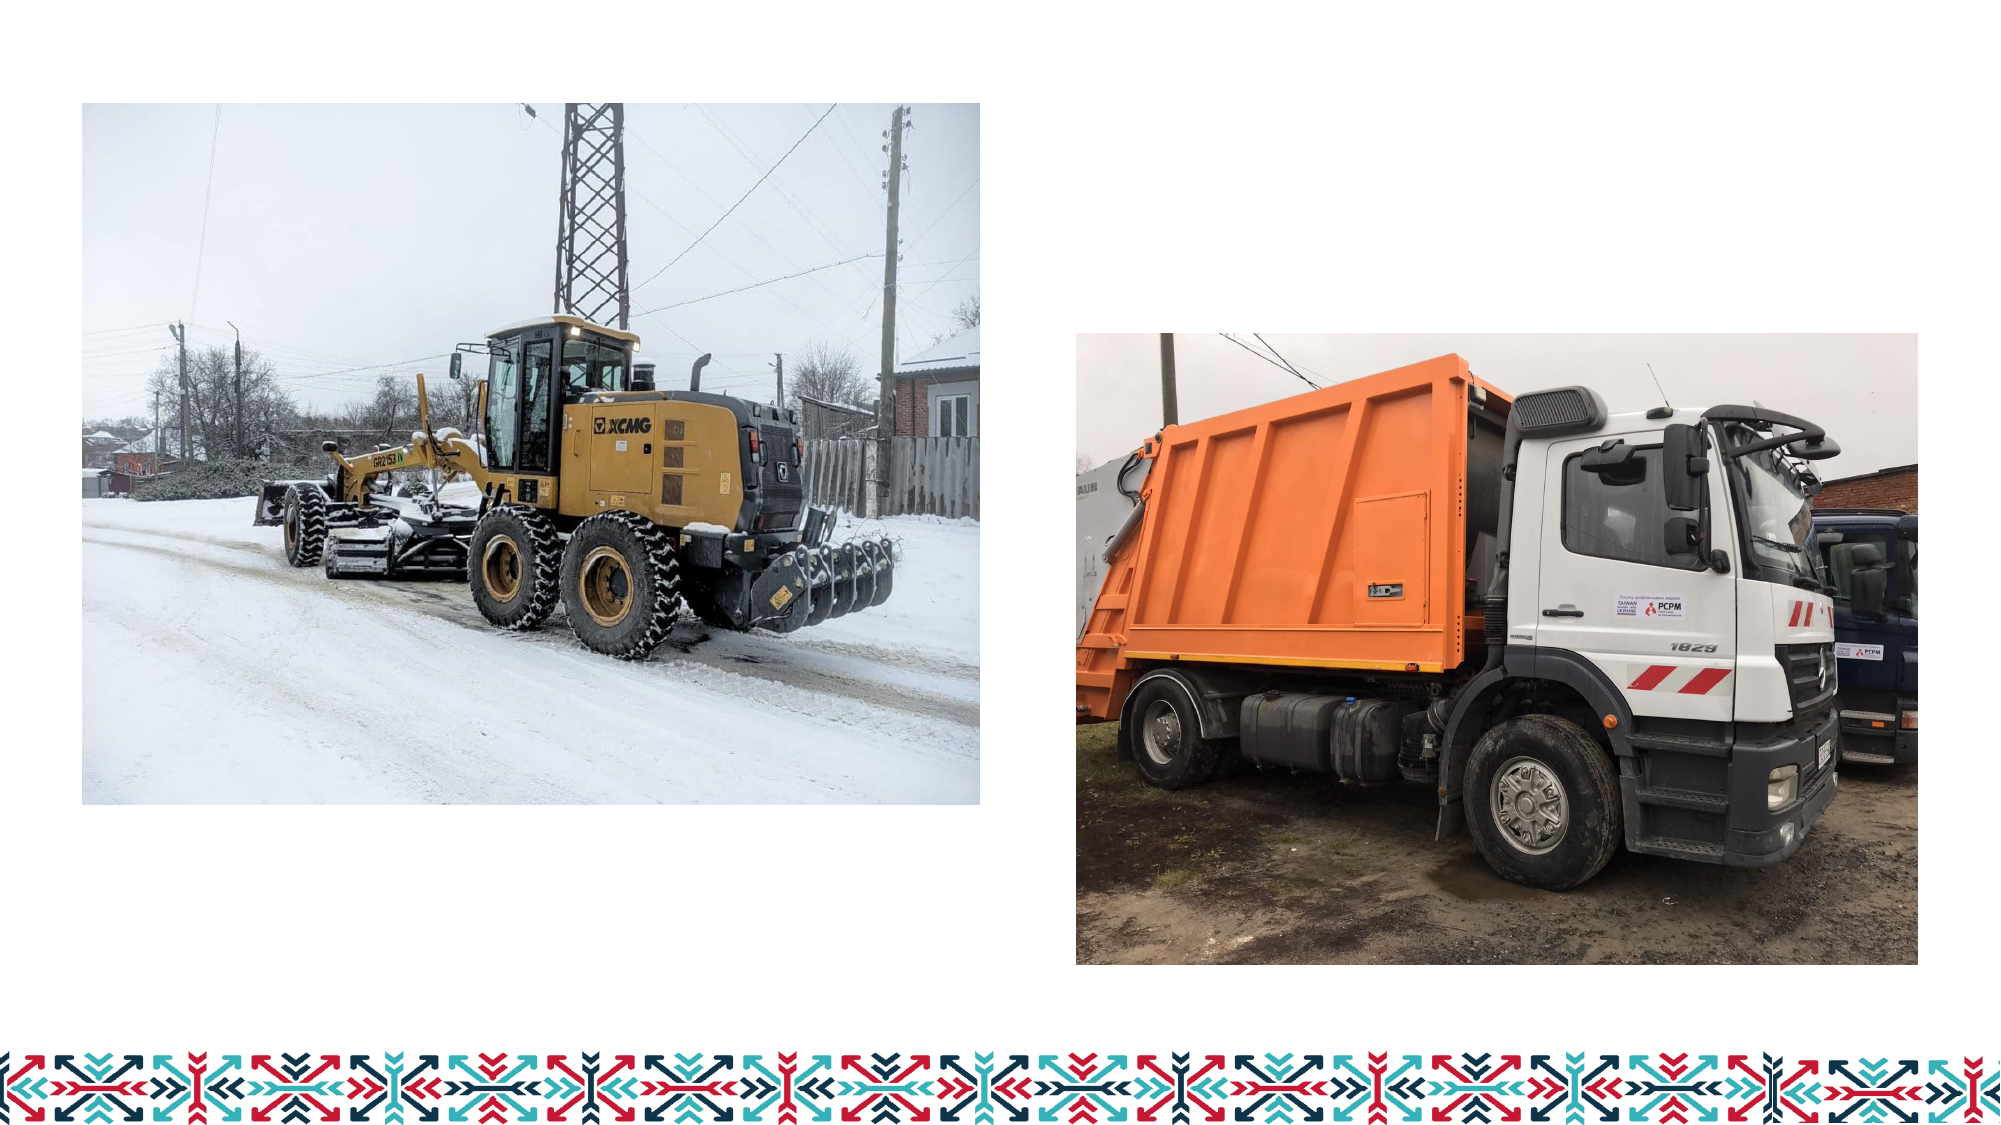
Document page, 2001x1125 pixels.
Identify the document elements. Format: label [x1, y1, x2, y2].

picture [81, 103, 980, 805]
picture [0, 1051, 2000, 1125]
text_box [55, 72, 1126, 232]
picture [1076, 333, 1918, 978]
